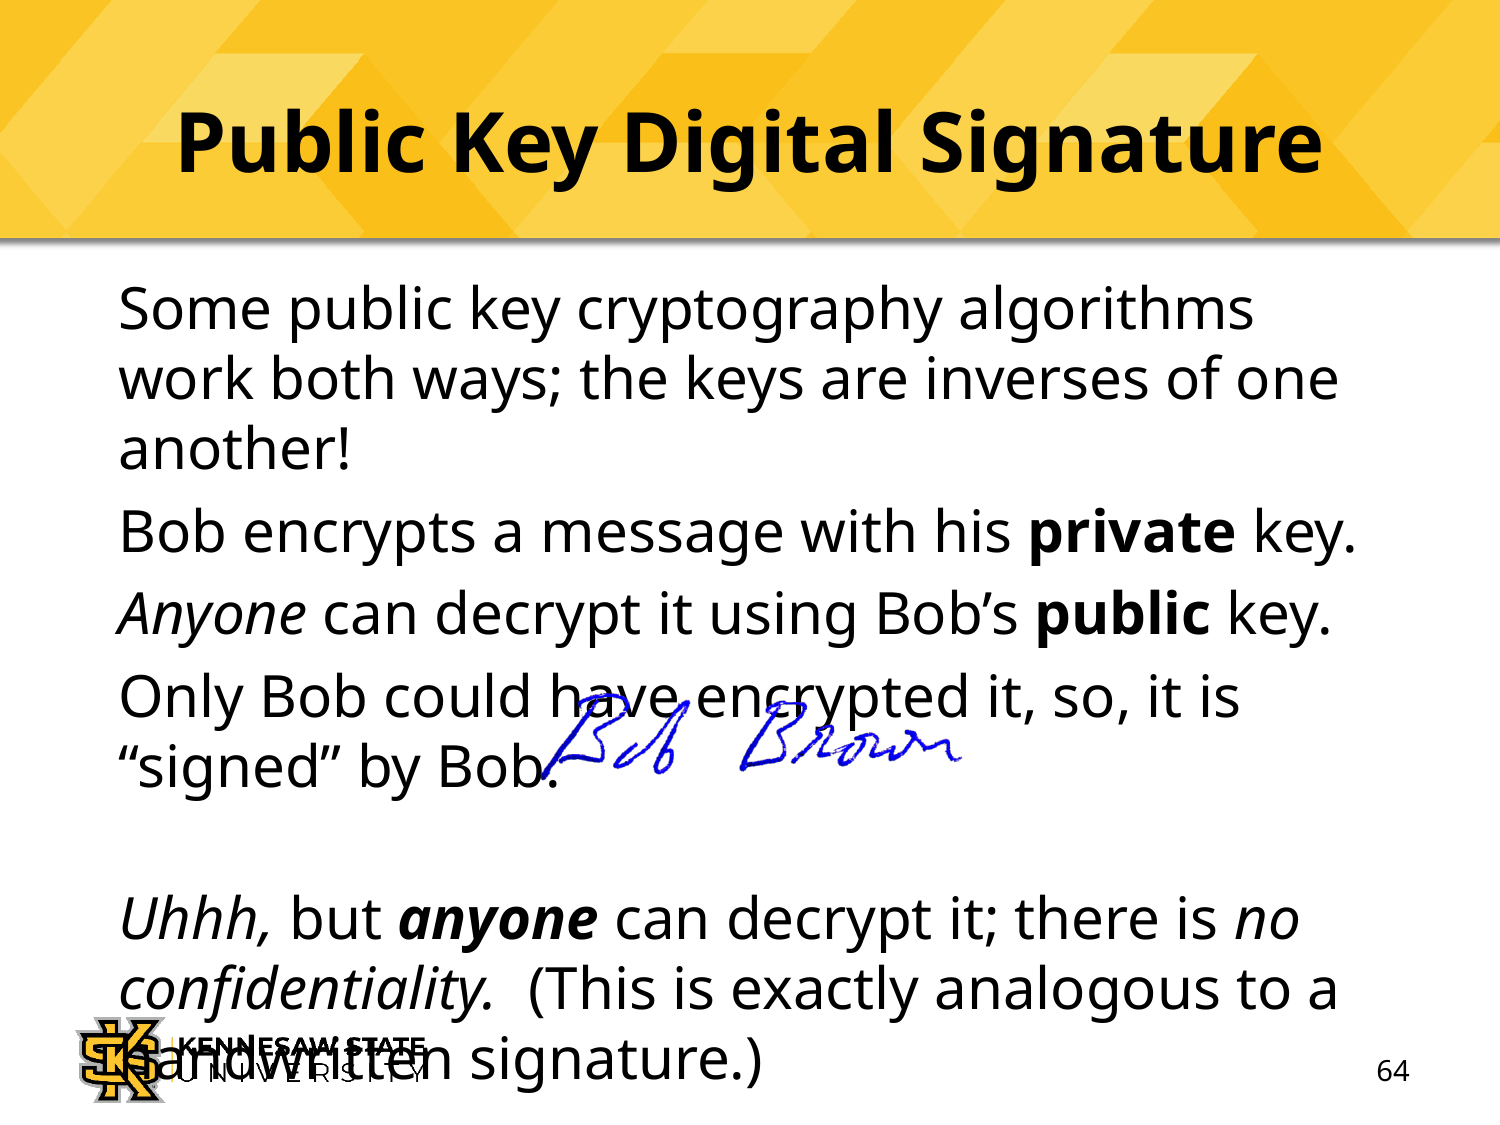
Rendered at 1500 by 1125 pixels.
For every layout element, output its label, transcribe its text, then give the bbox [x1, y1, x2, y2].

slide_number 64 [1074, 1042, 1425, 1103]
title Public Key Digital Signature [75, 45, 1425, 233]
text_box Some public key cryptography algorithms work both ways; the keys are inverses of one another! Bob encrypts a message with his private key. Anyone can decrypt it using Bob’s public key. Only Bob could have encrypted it, so, it is “signed” by Bob. Uhhh, but anyone can decrypt it; there is no confidentiality. (This is exactly analogous to a handwritten signature.) [99, 262, 1400, 1101]
picture [535, 687, 965, 786]
picture [75, 1017, 425, 1103]
picture [0, 0, 1500, 251]
